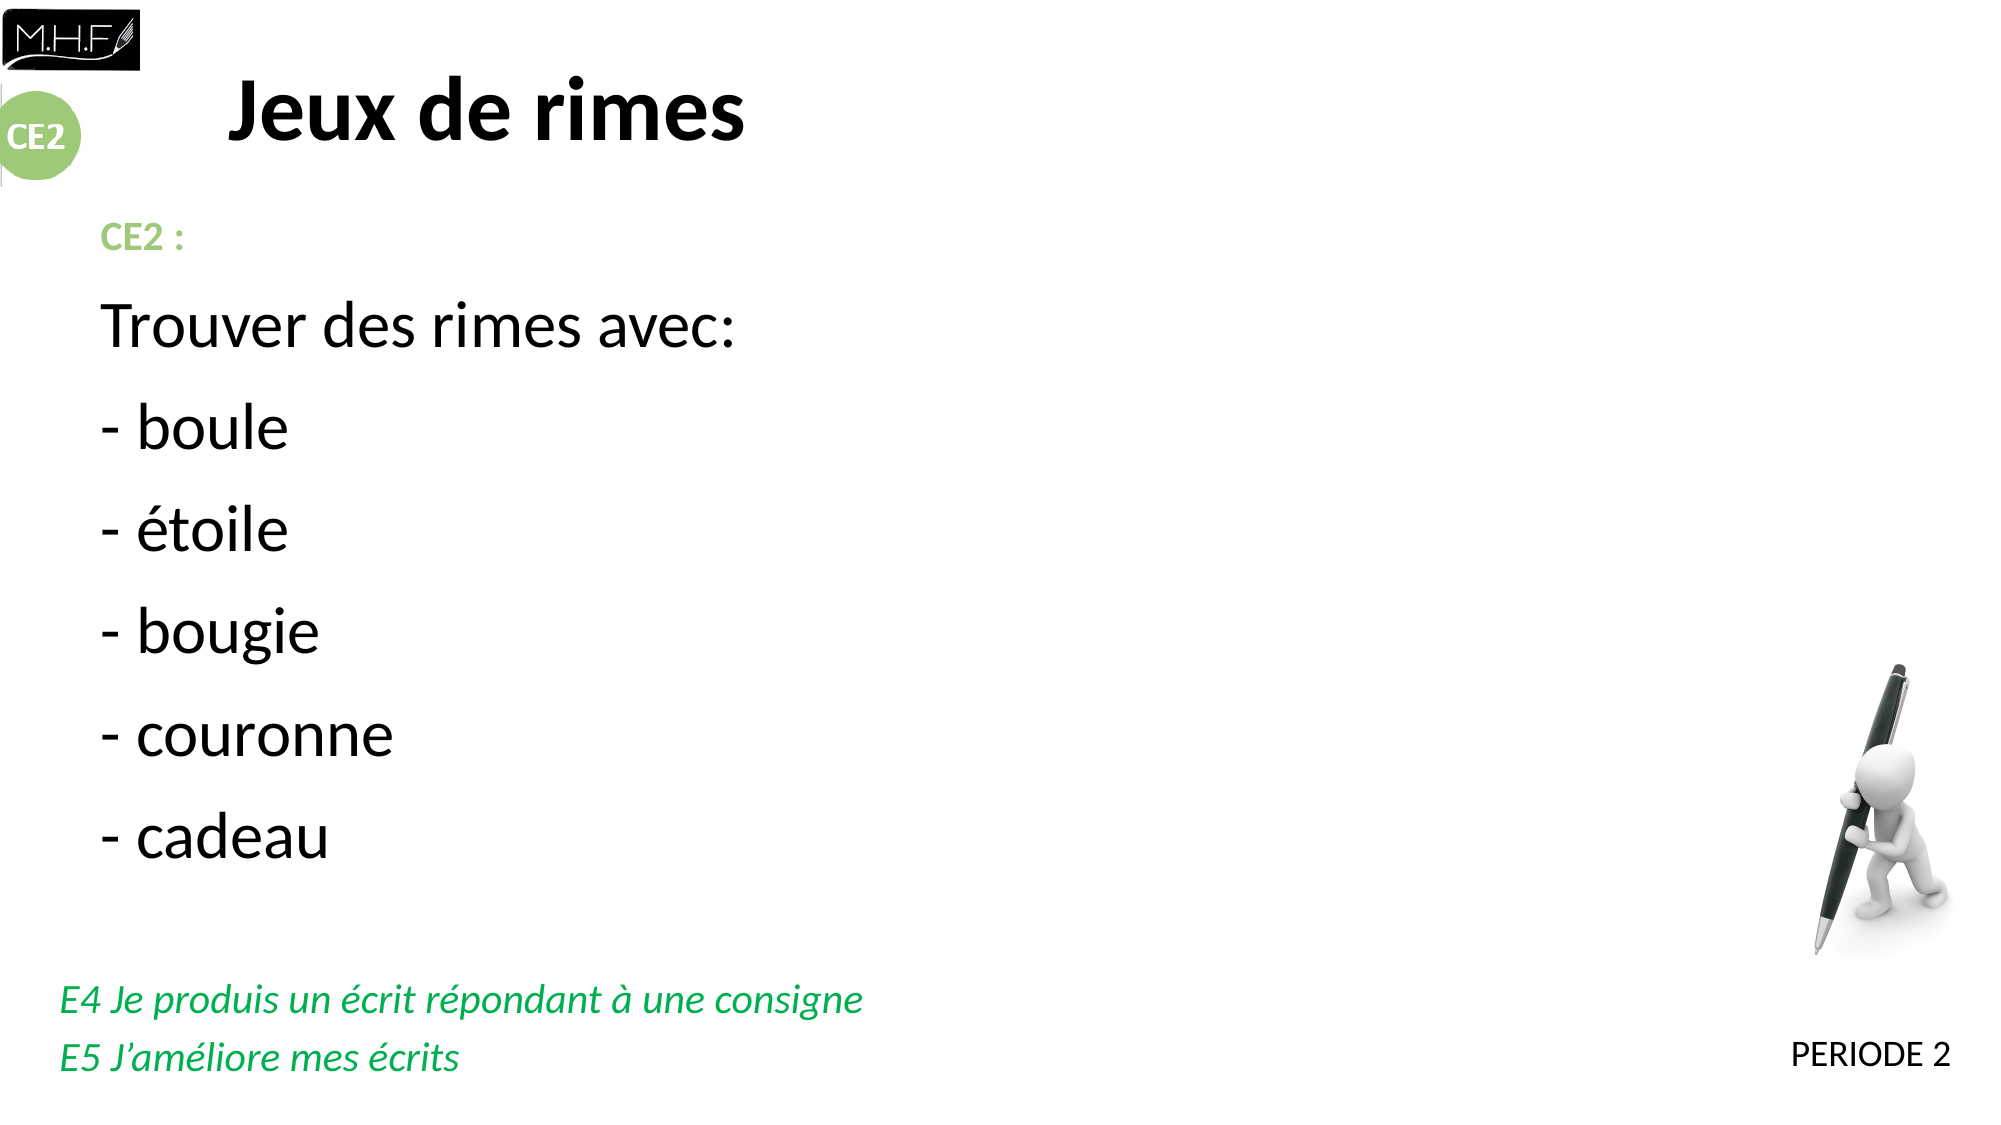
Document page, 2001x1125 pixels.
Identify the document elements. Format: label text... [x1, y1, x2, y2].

text_box E4 Je produis un écrit répondant à une consigne E5 J’améliore mes écrits [44, 964, 1346, 1092]
picture [1780, 649, 1993, 992]
picture [0, 84, 86, 187]
text_box CE2 : Trouver des rimes avec: - boule - étoile - bougie - couronne - cadeau [85, 197, 941, 879]
picture [0, 7, 140, 74]
text_box PERIODE 2 [1362, 1021, 1967, 1082]
title Jeux de rimes [213, 1, 1863, 220]
